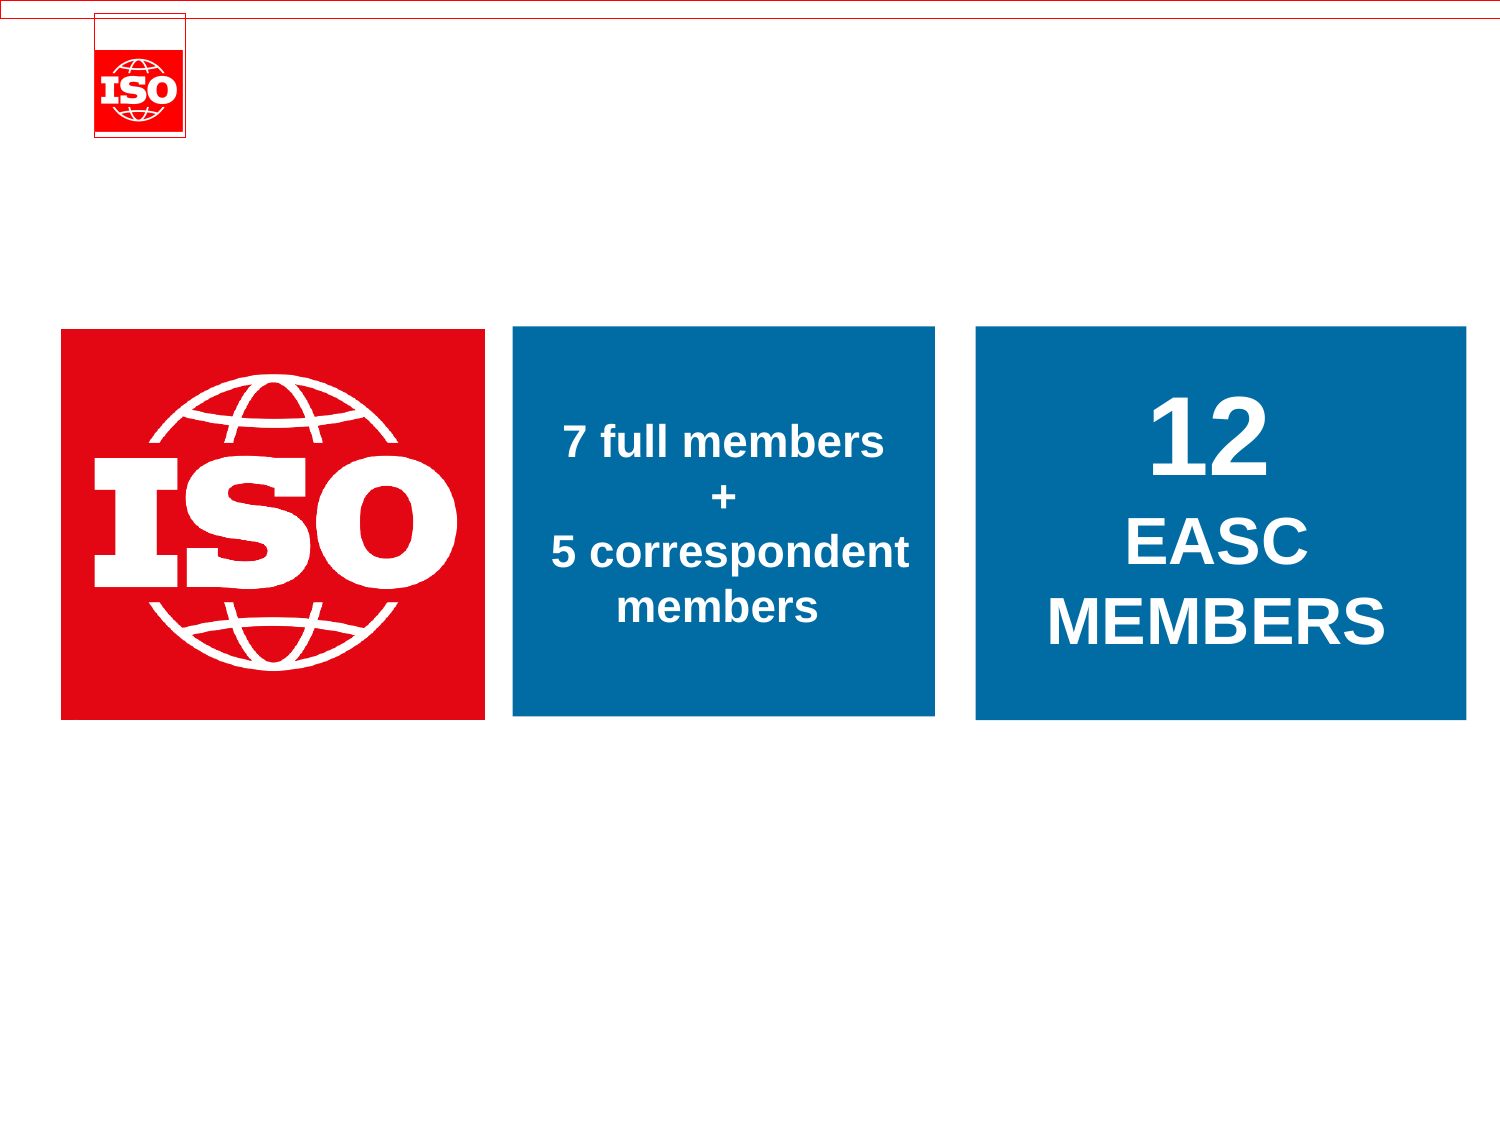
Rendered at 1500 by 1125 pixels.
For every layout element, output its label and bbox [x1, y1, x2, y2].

text_box [60, 326, 1467, 721]
